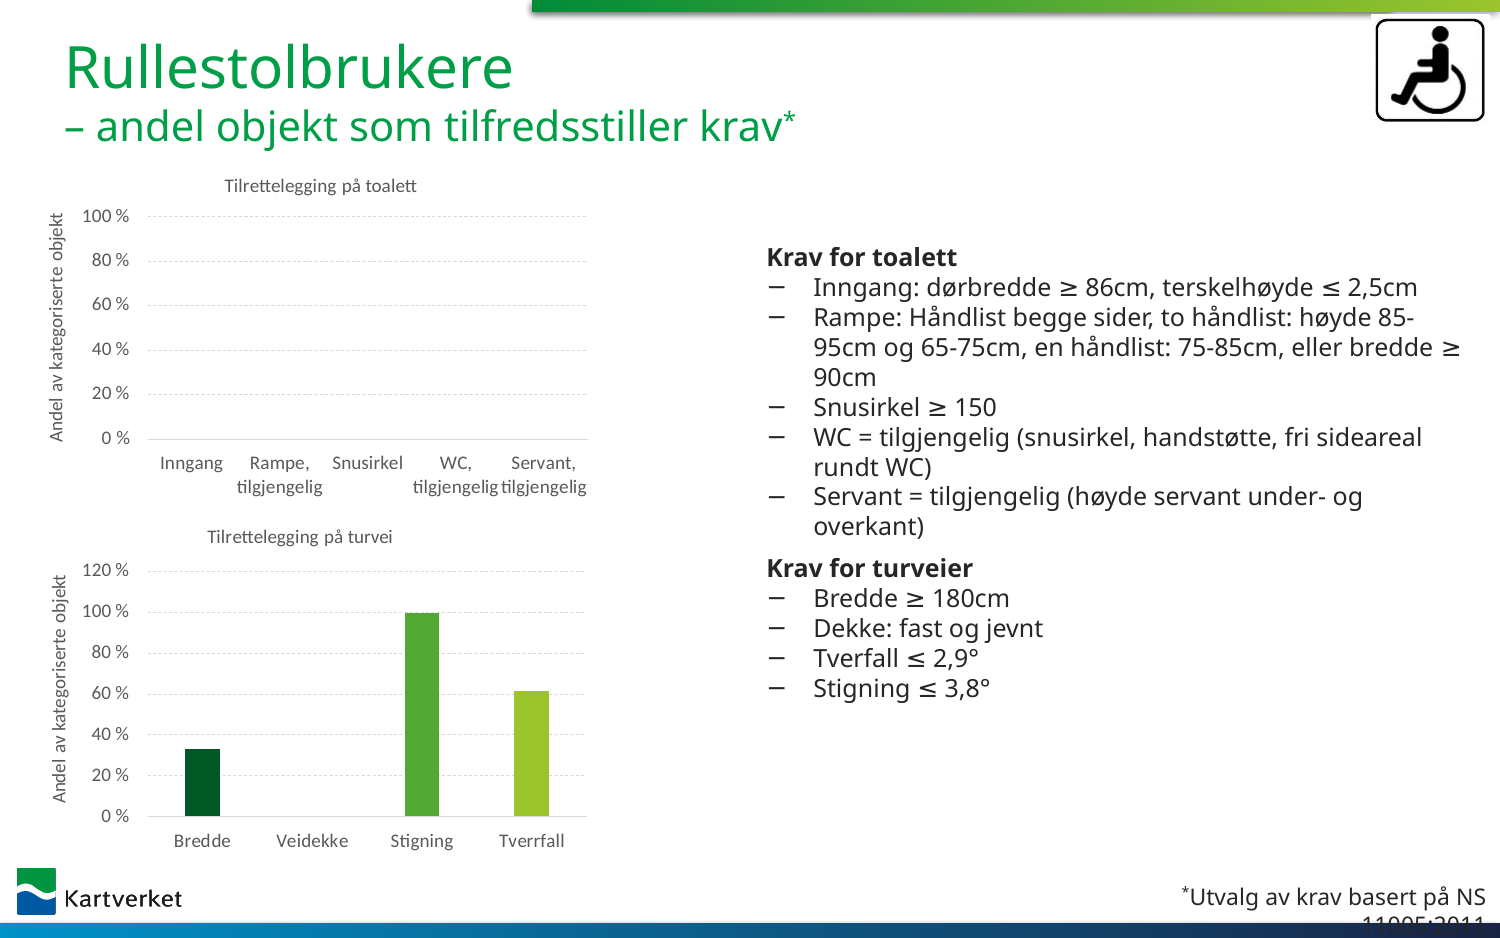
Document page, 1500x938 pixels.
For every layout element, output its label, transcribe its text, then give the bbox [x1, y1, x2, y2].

picture [41, 166, 599, 505]
text_box *Utvalg av krav basert på NS 11005:2011 [1068, 873, 1500, 938]
text_box Krav for turveier Bredde ≥ 180cm Dekke: fast og jevnt Tverfall ≤ 2,9° Stigning ≤ 3,8° [751, 545, 1483, 710]
picture [41, 520, 598, 859]
picture [1371, 13, 1491, 127]
text_box Krav for toalett Inngang: dørbredde ≥ 86cm, terskelhøyde ≤ 2,5cm Rampe: Håndlist begge sider, to håndlist: høyde 85-95cm og 65-75cm, en håndlist: 75-85cm, eller bredde ≥ 90cm Snusirkel ≥ 150 WC = tilgjengelig (snusirkel, handstøtte, fri sideareal rundt WC) Servant = tilgjengelig (høyde servant under- og overkant) [751, 234, 1483, 545]
text_box Rullestolbrukere – andel objekt som tilfredsstiller krav* [49, 14, 1431, 158]
